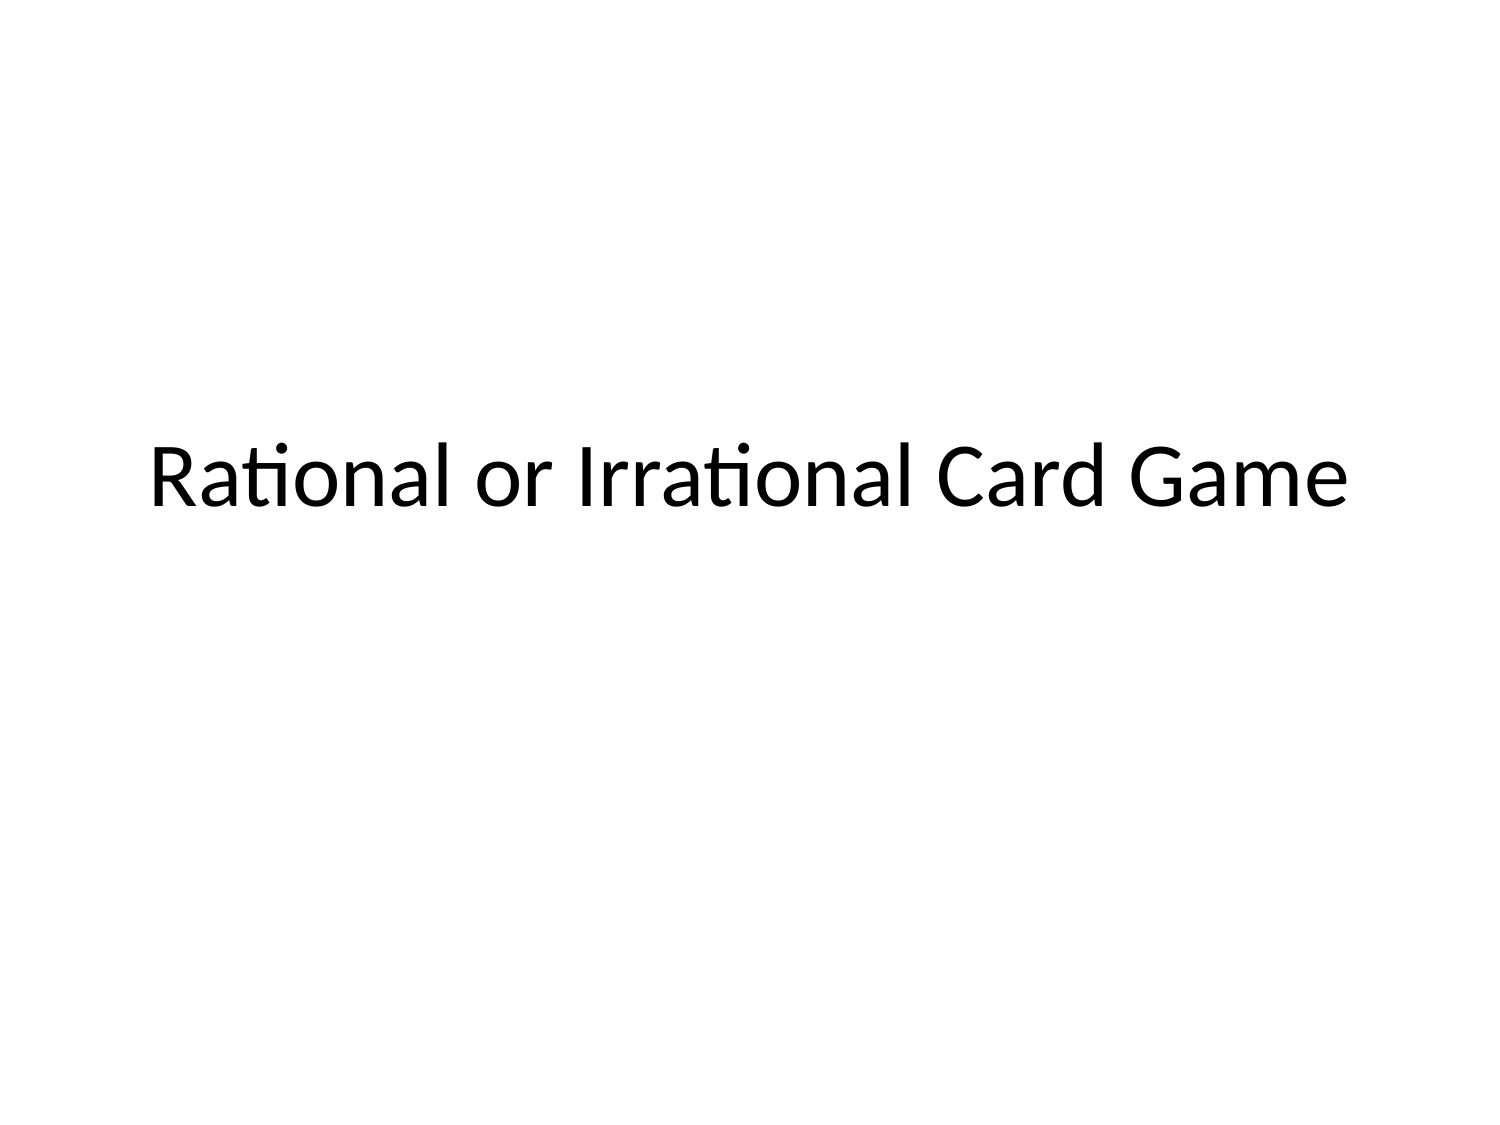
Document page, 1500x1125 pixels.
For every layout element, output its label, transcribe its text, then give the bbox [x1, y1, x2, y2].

title Rational or Irrational Card Game [112, 349, 1388, 591]
